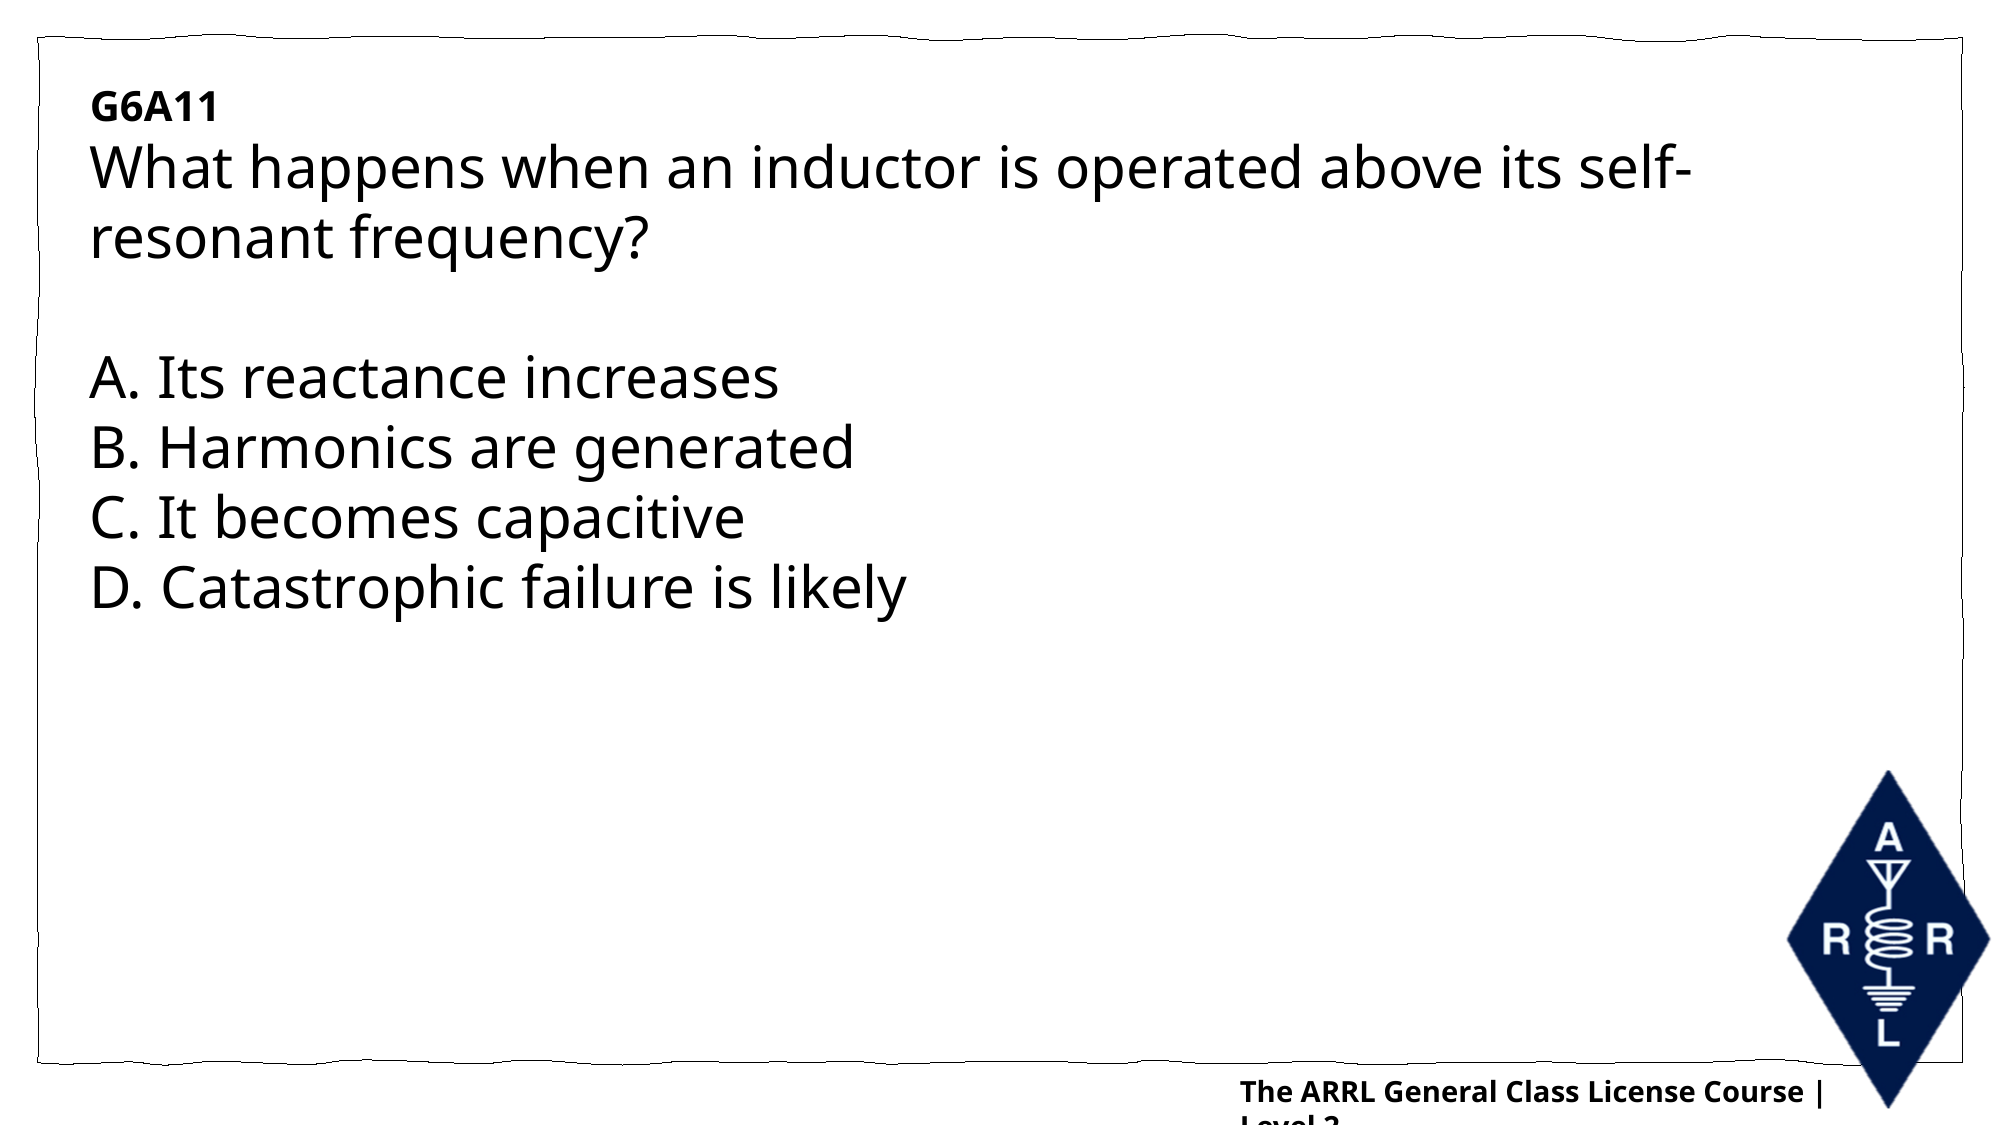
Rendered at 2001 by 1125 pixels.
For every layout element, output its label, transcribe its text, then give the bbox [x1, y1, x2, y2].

text_box G6A11 What happens when an inductor is operated above its self-resonant frequency? A. Its reactance increases B. Harmonics are generated C. It becomes capacitive D. Catastrophic failure is likely [75, 72, 1850, 628]
picture [1773, 752, 1999, 1125]
